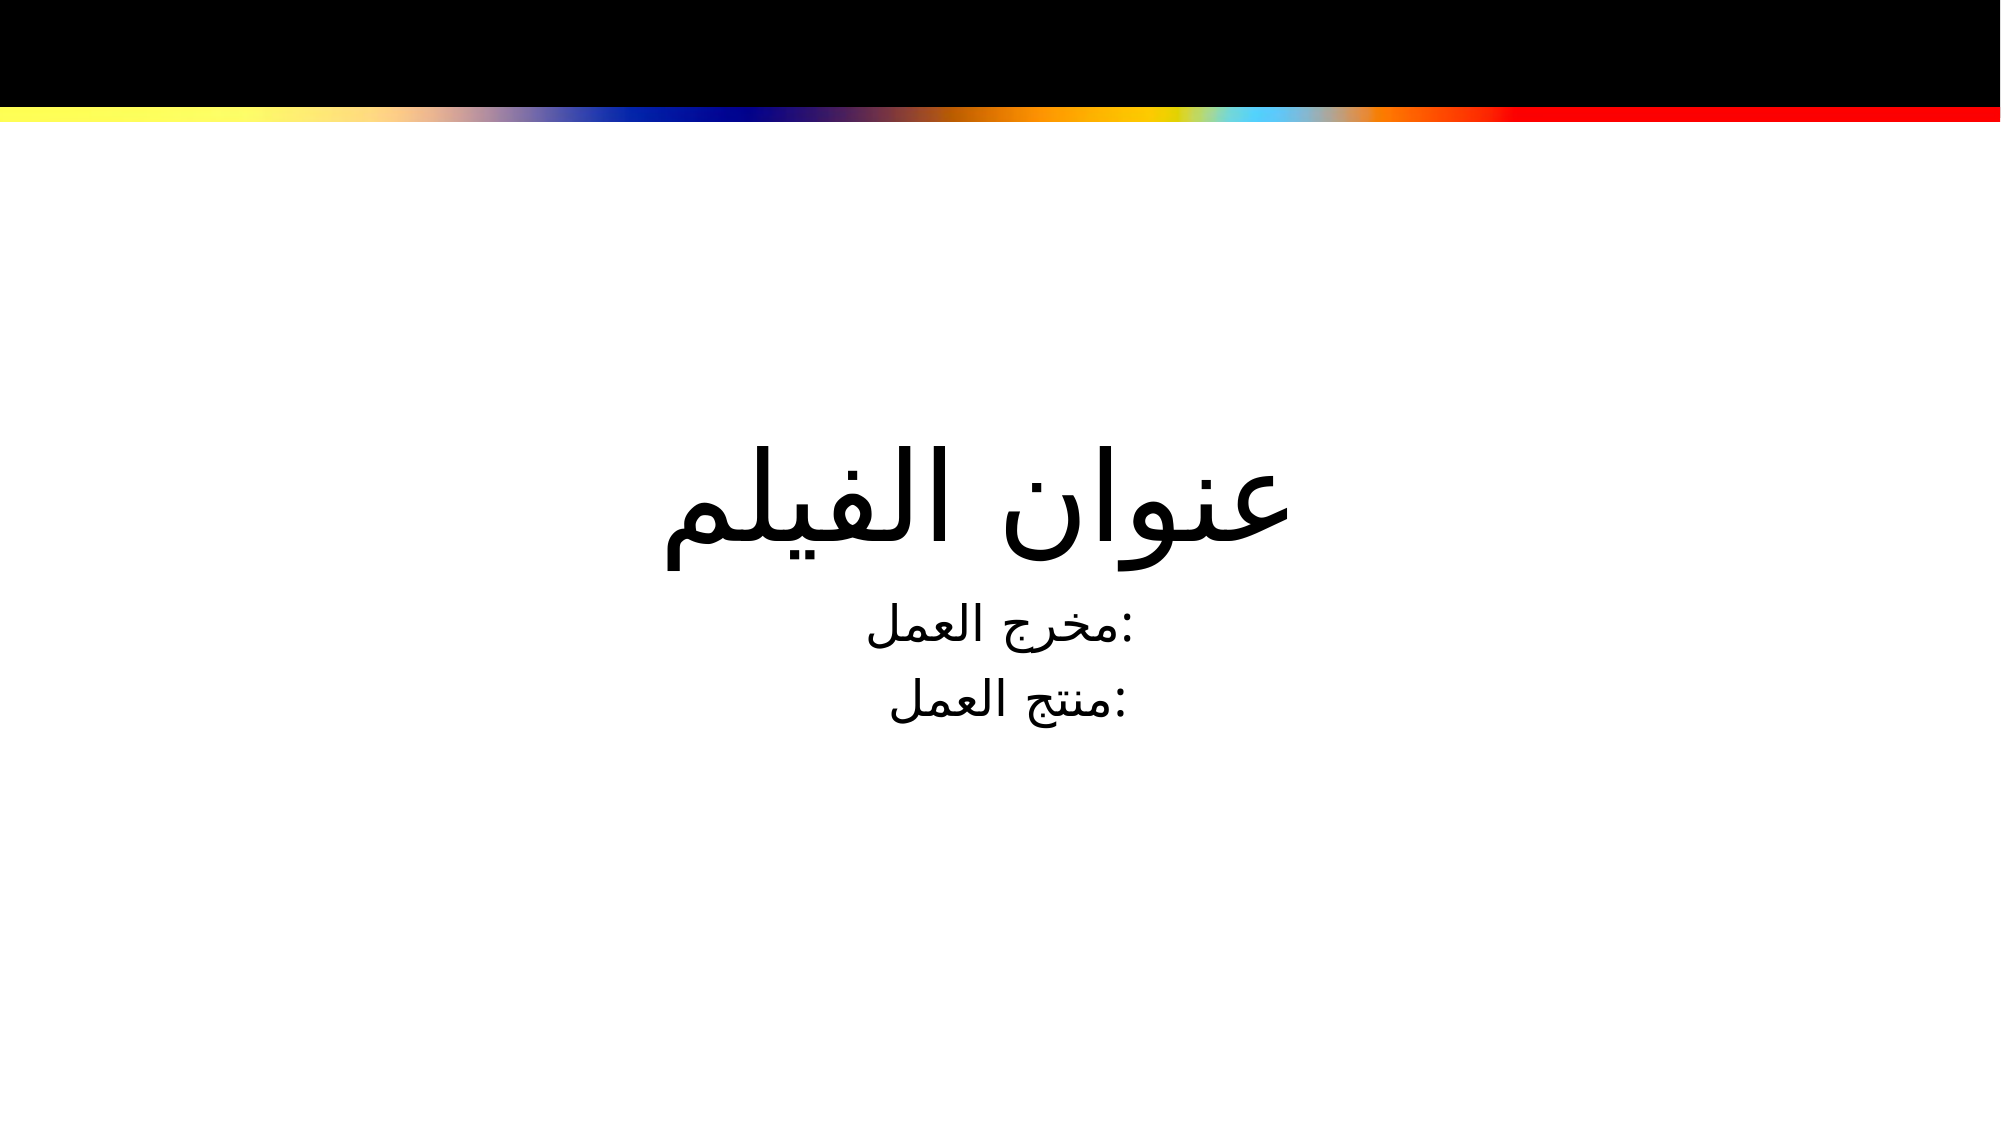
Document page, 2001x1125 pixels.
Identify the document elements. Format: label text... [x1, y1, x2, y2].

subtitle مخرج العمل: منتج العمل: [249, 590, 1750, 863]
title عنوان الفيلم [249, 184, 1750, 576]
picture [0, 107, 2001, 122]
